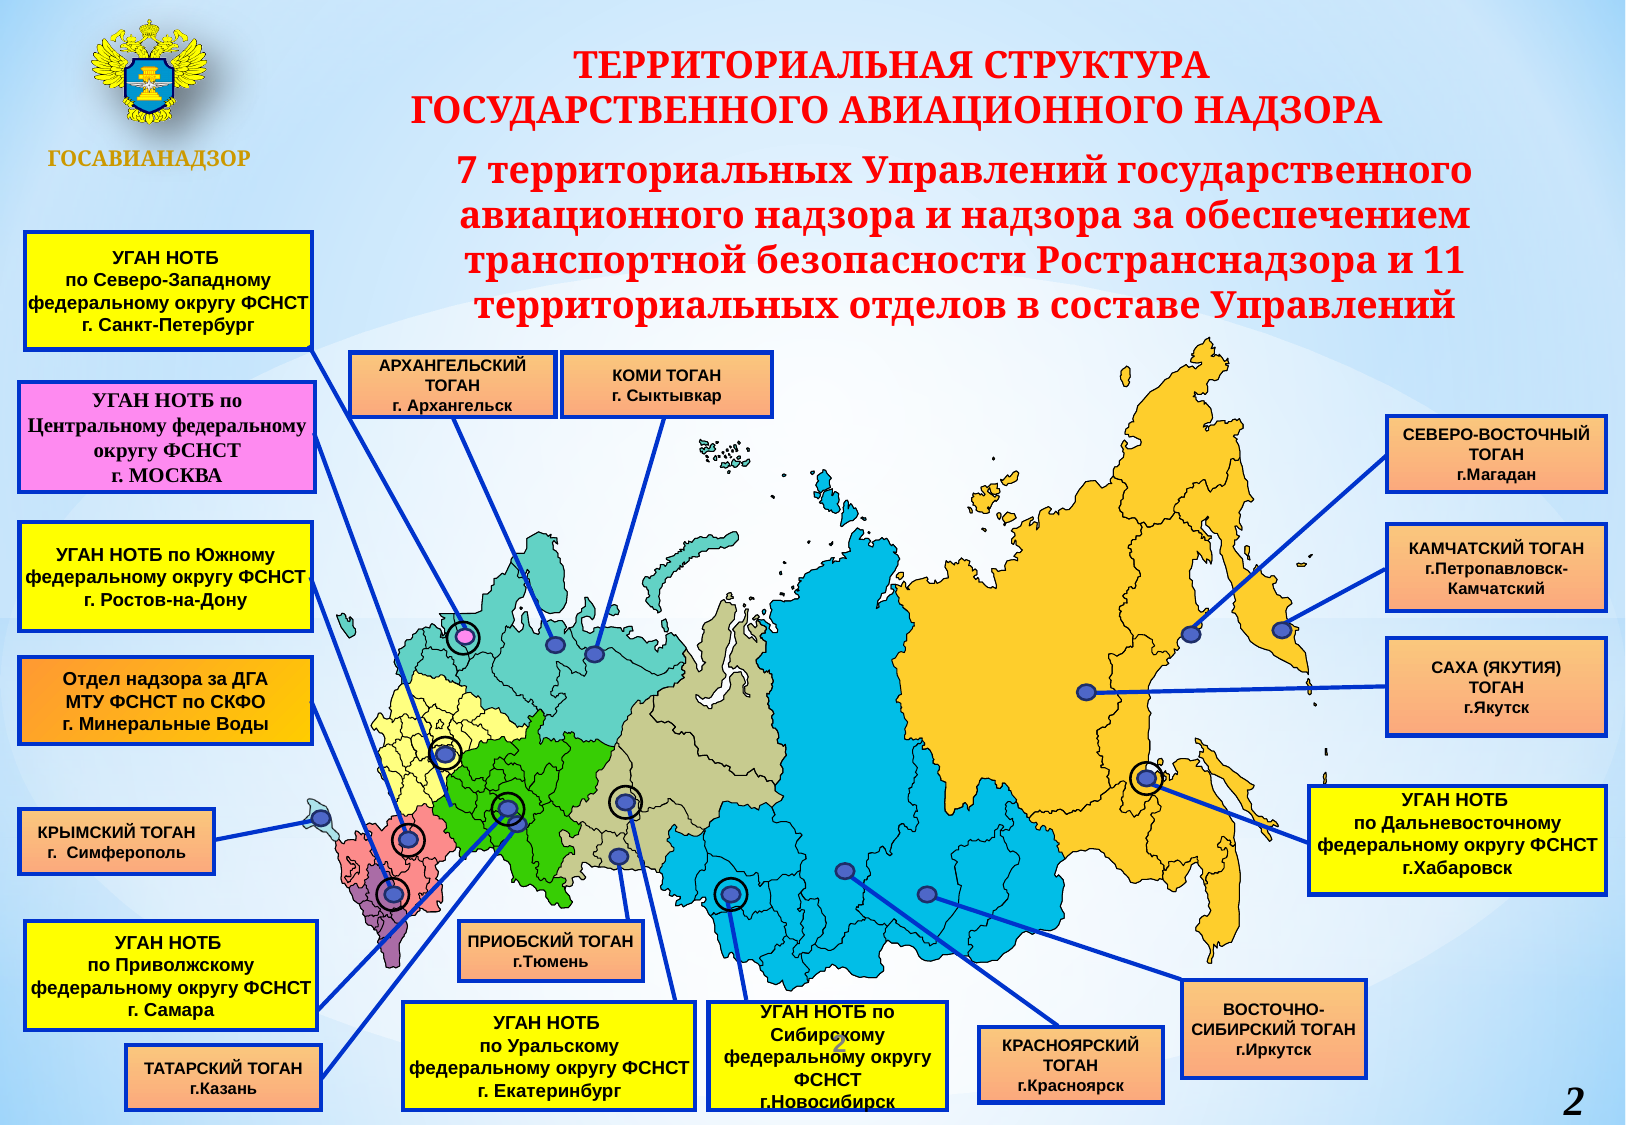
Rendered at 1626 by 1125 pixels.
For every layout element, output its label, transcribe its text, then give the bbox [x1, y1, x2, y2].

text_box САХА (ЯКУТИЯ) ТОГАН г.Якутск [1335, 638, 1607, 736]
slide_number 2 [677, 1012, 1002, 1073]
text_box УГАН НОТБ по Сибирскому федеральному округу ФСНСТ г.Новосибирск [708, 1073, 947, 1111]
text_box КРАСНОЯРСКИЙ ТОГАН г.Красноярск [978, 1002, 1163, 1103]
text_box УГАН НОТБ по Сибирскому федеральному округу ФСНСТ г.Новосибирск [708, 1002, 947, 1012]
text_box КАМЧАТСКИЙ ТОГАН г.Петропавловск-Камчатский [1387, 524, 1607, 611]
text_box 7 территориальных Управлений государственного авиационного надзора и надзора за обеспечением транспортной безопасности Ространснадзора и 11 территориальных отделов в составе Управлений [316, 144, 1615, 328]
text_box УГАН НОТБ по Уральскому федеральному округу ФСНСТ г. Екатеринбург [403, 1002, 696, 1111]
text_box ТЕРРИТОРИАЛЬНАЯ СТРУКТУРА ГОСУДАРСТВЕННОГО АВИАЦИОННОГО НАДЗОРА [249, 33, 1625, 139]
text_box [289, 334, 1330, 994]
text_box ТАТАРСКИЙ ТОГАН г.Казань [126, 1002, 381, 1111]
text_box УГАН НОТБ по Дальневосточному федеральному округу ФСНСТ г.Хабаровск [1335, 786, 1607, 895]
text_box ВОСТОЧНО-СИБИРСКИЙ ТОГАН г.Иркутск [1181, 980, 1366, 1078]
text_box КРЫМСКИЙ ТОГАН г. Симферополь [19, 809, 283, 875]
text_box Отдел надзора за ДГА МТУ ФСНСТ по СКФО г. Минеральные Воды [19, 657, 283, 744]
text_box СЕВЕРО-ВОСТОЧНЫЙ ТОГАН г.Магадан [1335, 416, 1607, 502]
text_box УГАН НОТБ по Северо-Западному федеральному округу ФСНСТ г. Санкт-Петербург [24, 231, 312, 350]
text_box УГАН НОТБ по Южному федеральному округу ФСНСТ г. Ростов-на-Дону [19, 522, 283, 631]
picture [91, 18, 207, 125]
text_box УГАН НОТБ по Приволжскому федеральному округу ФСНСТ г. Самара [24, 921, 326, 1030]
text_box 2 [1521, 1072, 1625, 1125]
text_box ГОСАВИАНАДЗОР [32, 137, 302, 179]
text_box УГАН НОТБ по Центральному федеральному округу ФСНСТ г. МОСКВА [19, 381, 283, 493]
